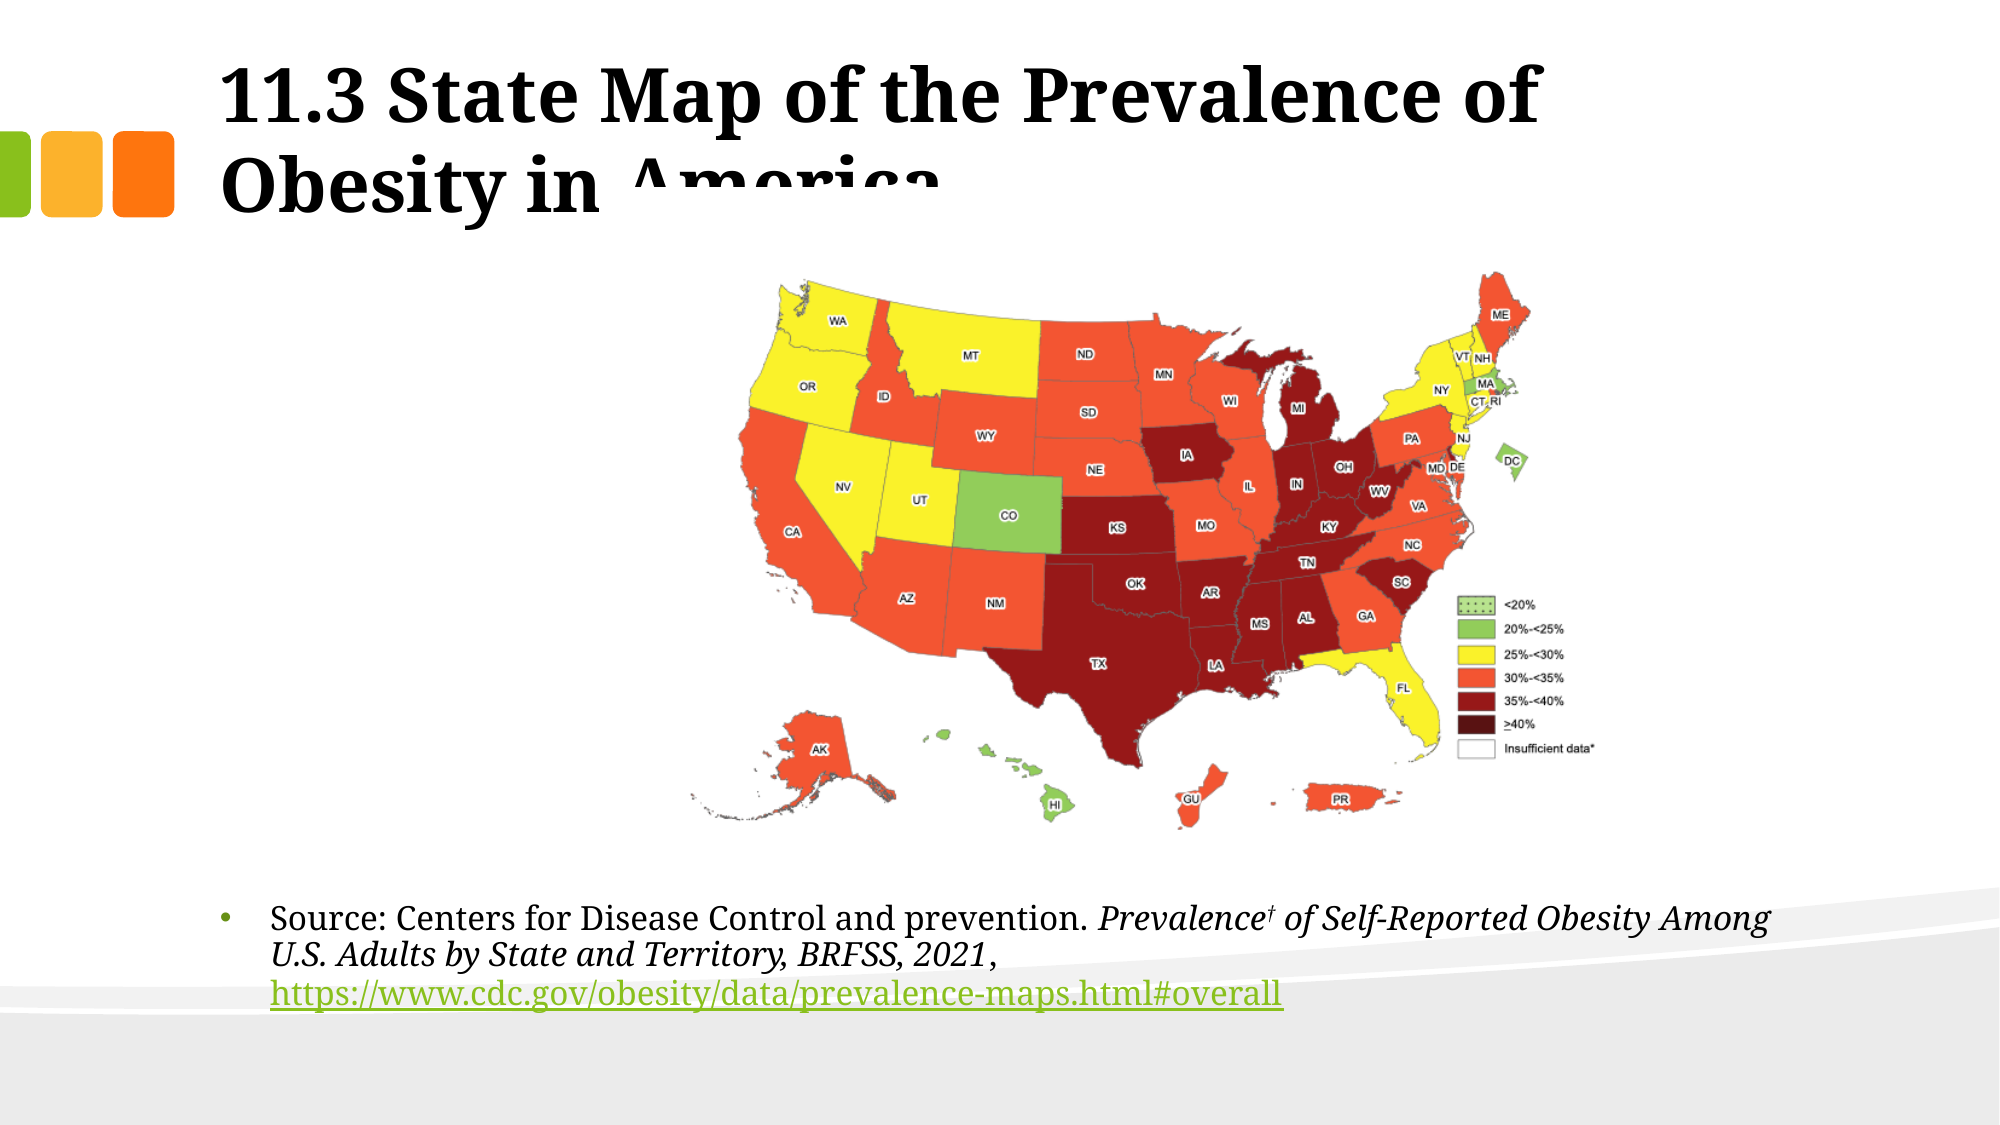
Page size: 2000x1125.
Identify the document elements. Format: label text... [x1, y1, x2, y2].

title 11.3 State Map of the Prevalence of Obesity in America [199, 24, 1800, 238]
list Source: Centers for Disease Control and prevention. Prevalence† of Self-Reported Obesity Among U.S. Adults by State and Territory, BRFSS, 2021, https://www.cdc.gov/obesity/data/prevalence-maps.html#overall [199, 262, 1800, 1050]
picture [599, 187, 1655, 882]
